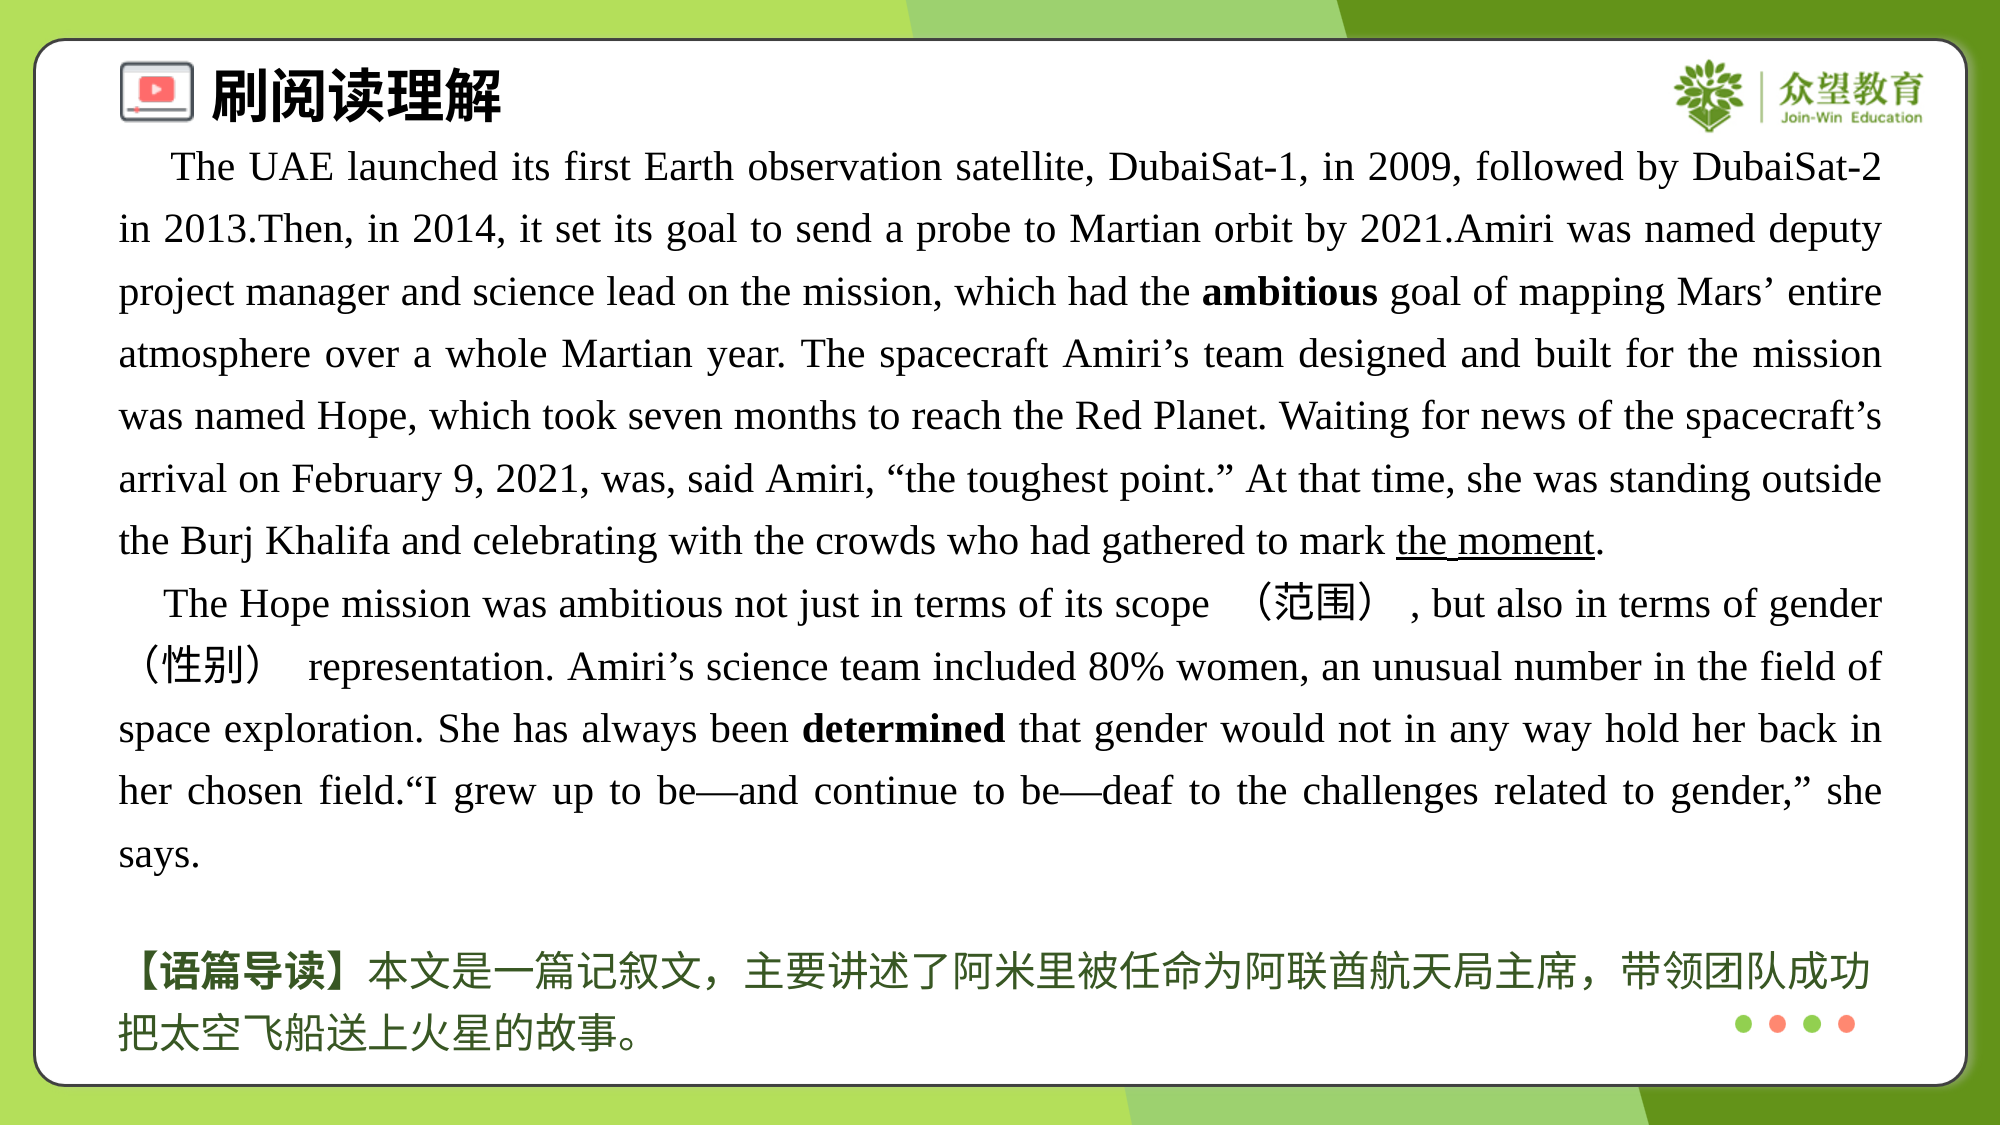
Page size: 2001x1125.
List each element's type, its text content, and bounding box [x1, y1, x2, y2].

text_box The UAE launched its first Earth observation satellite, DubaiSat-1, in 2009, followed by DubaiSat-2 in 2013.Then, in 2014, it set its goal to send a probe to Martian orbit by 2021.Amiri was named deputy project manager and science lead on the mission, which had the ambitious goal of mapping Mars’ entire atmosphere over a whole Martian year. The spacecraft Amiri’s team designed and built for the mission was named Hope, which took seven months to reach the Red Planet. Waiting for news of the spacecraft’s arrival on February 9, 2021, was, said Amiri, “the toughest point.” At that time, she was standing outside the Burj Khalifa and celebrating with the crowds who had gathered to mark the moment. The Hope mission was ambitious not just in terms of its scope （范围）, but also in terms of gender （性别） representation. Amiri’s science team included 80% women, an unusual number in the field of space exploration. She has always been determined that gender would not in any way hold her back in her chosen field.“I grew up to be—and continue to be—deaf to the challenges related to gender,” she says.#1.3 [118, 126, 1883, 933]
text_box 【语篇导读】本文是一篇记叙文，主要讲述了阿米里被任命为阿联酋航天局主席，带领团队成功把太空飞船送上火星的故事。 [117, 932, 1882, 1053]
picture [0, 0, 2000, 1125]
